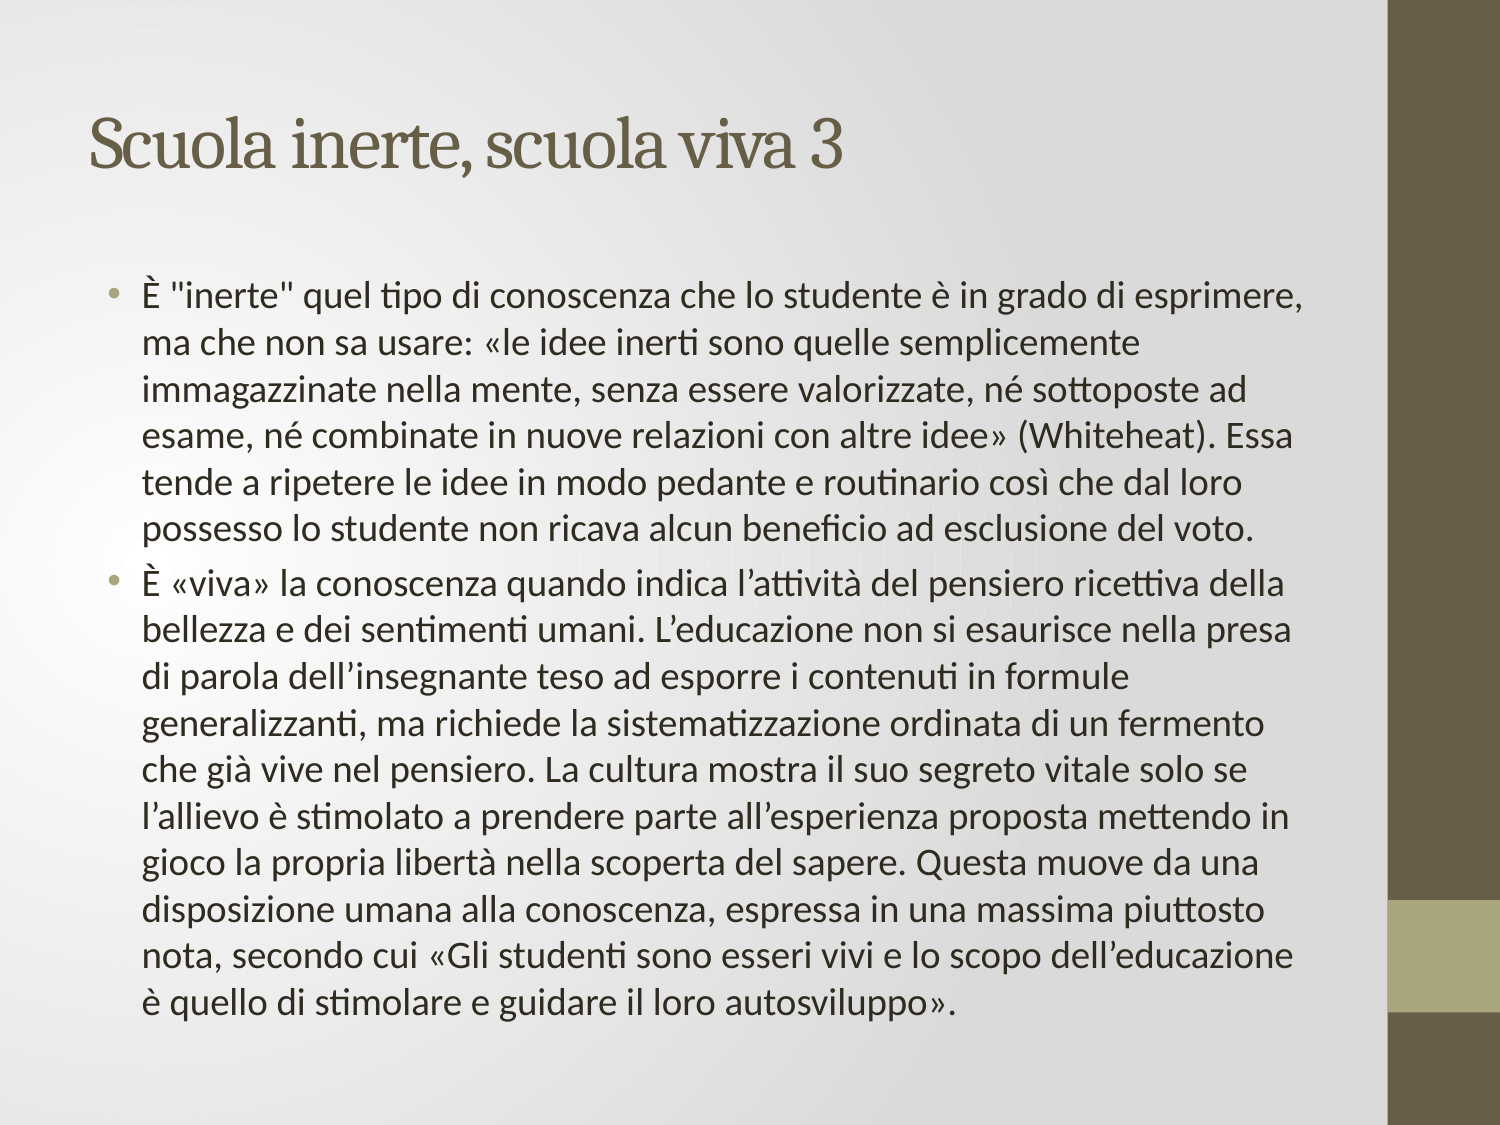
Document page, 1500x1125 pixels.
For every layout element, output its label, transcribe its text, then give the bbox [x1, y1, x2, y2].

title Scuola inerte, scuola viva 3 [75, 45, 1325, 233]
list È "inerte" quel tipo di conoscenza che lo studente è in grado di esprimere, ma che non sa usare: «le idee inerti sono quelle semplicemente immagazzinate nella mente, senza essere valorizzate, né sottoposte ad esame, né combinate in nuove relazioni con altre idee» (Whiteheat). Essa tende a ripetere le idee in modo pedante e routinario così che dal loro possesso lo studente non ricava alcun beneficio ad esclusione del voto. È «viva» la conoscenza quando indica l’attività del pensiero ricettiva della bellezza e dei sentimenti umani. L’educazione non si esaurisce nella presa di parola dell’insegnante teso ad esporre i contenuti in formule generalizzanti, ma richiede la sistematizzazione ordinata di un fermento che già vive nel pensiero. La cultura mostra il suo segreto vitale solo se l’allievo è stimolato a prendere parte all’esperienza proposta mettendo in gioco la propria libertà nella scoperta del sapere. Questa muove da una disposizione umana alla conoscenza, espressa in una massima piuttosto nota, secondo cui «Gli studenti sono esseri vivi e lo scopo dell’educazione è quello di stimolare e guidare il loro autosviluppo». [75, 262, 1325, 1050]
